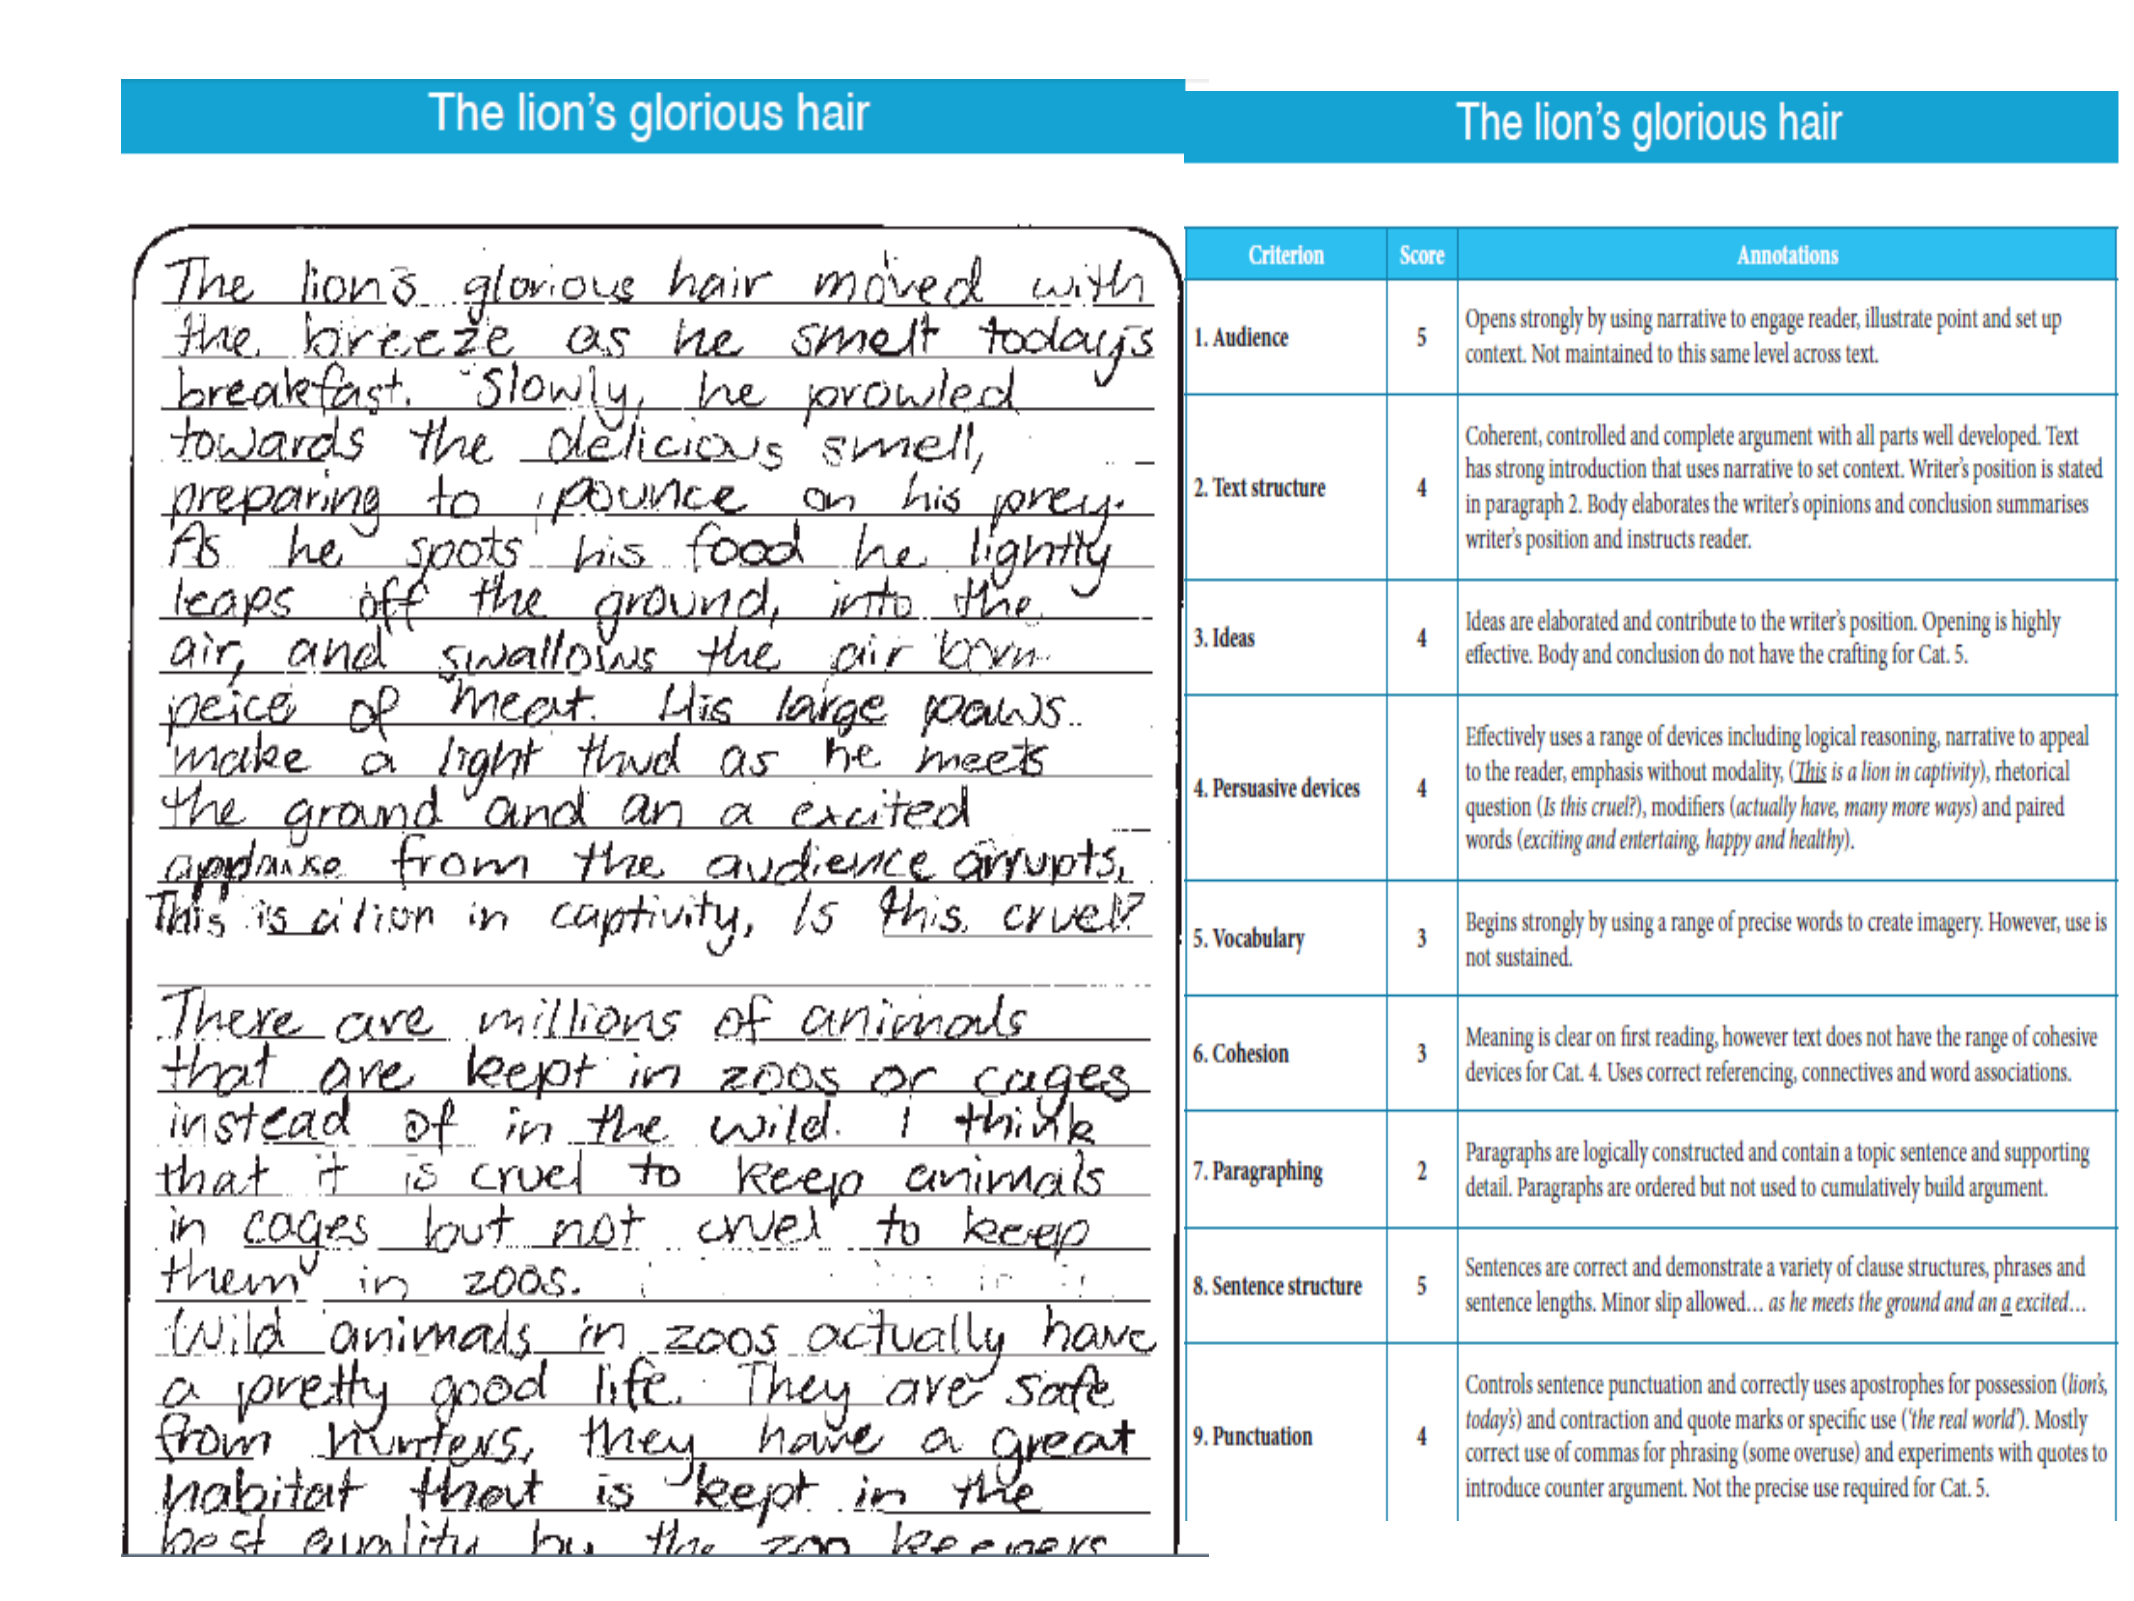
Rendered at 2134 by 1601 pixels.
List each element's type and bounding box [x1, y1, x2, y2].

list [121, 79, 1209, 1557]
picture [1184, 91, 2134, 1522]
